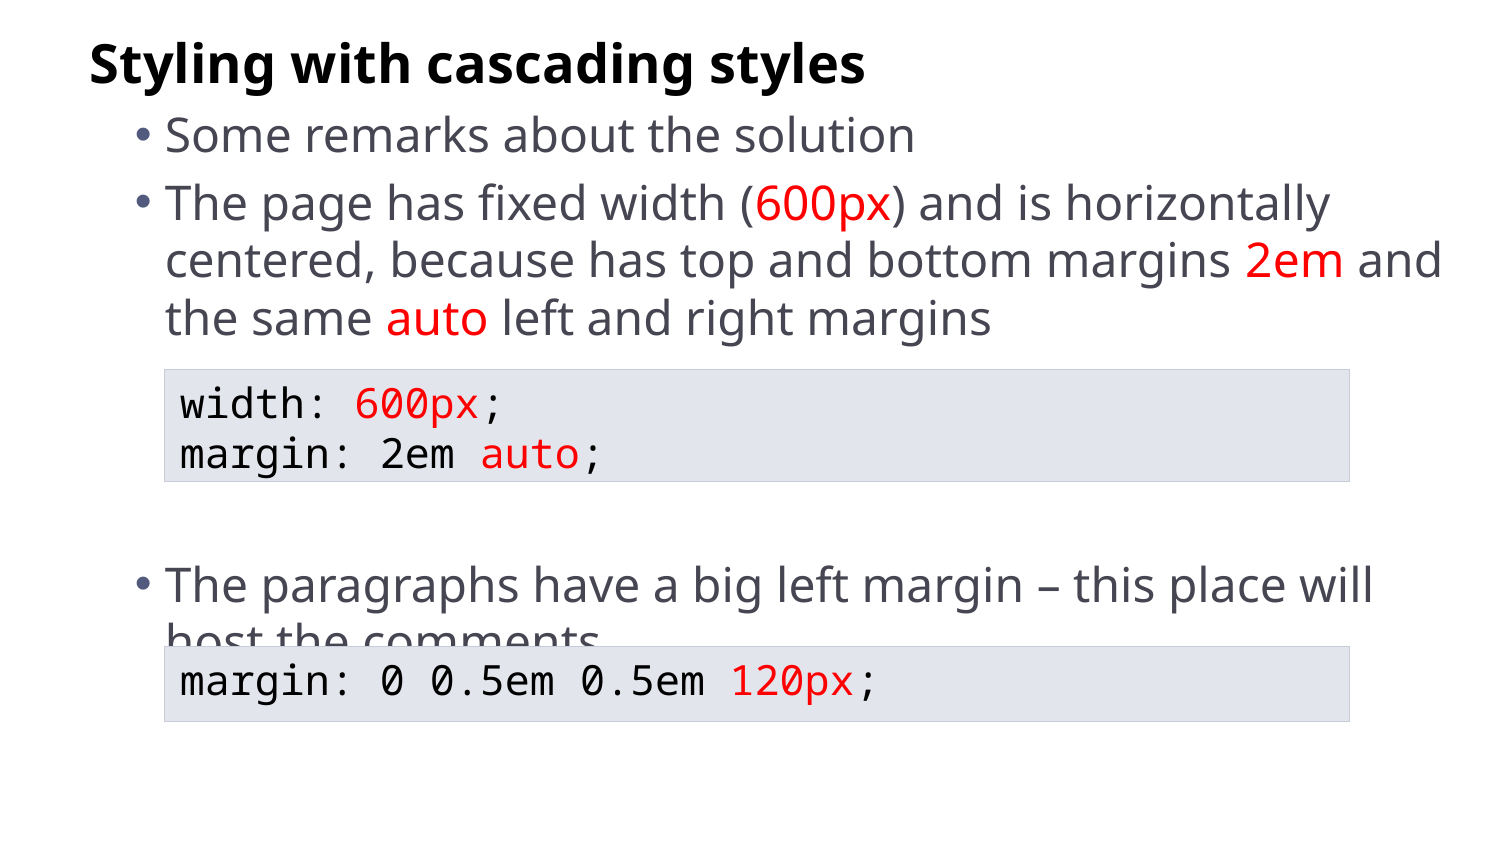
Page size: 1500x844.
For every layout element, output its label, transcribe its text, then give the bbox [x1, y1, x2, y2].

list Styling with cascading styles Some remarks about the solution The page has fixed width (600px) and is horizontally centered, because has top and bottom margins 2em and the same auto left and right margins The paragraphs have a big left margin – this place will host the comments [75, 21, 1475, 835]
text_box width: 600px; margin: 2em auto; [164, 369, 1350, 482]
text_box margin: 0 0.5em 0.5em 120px; [164, 646, 1350, 722]
